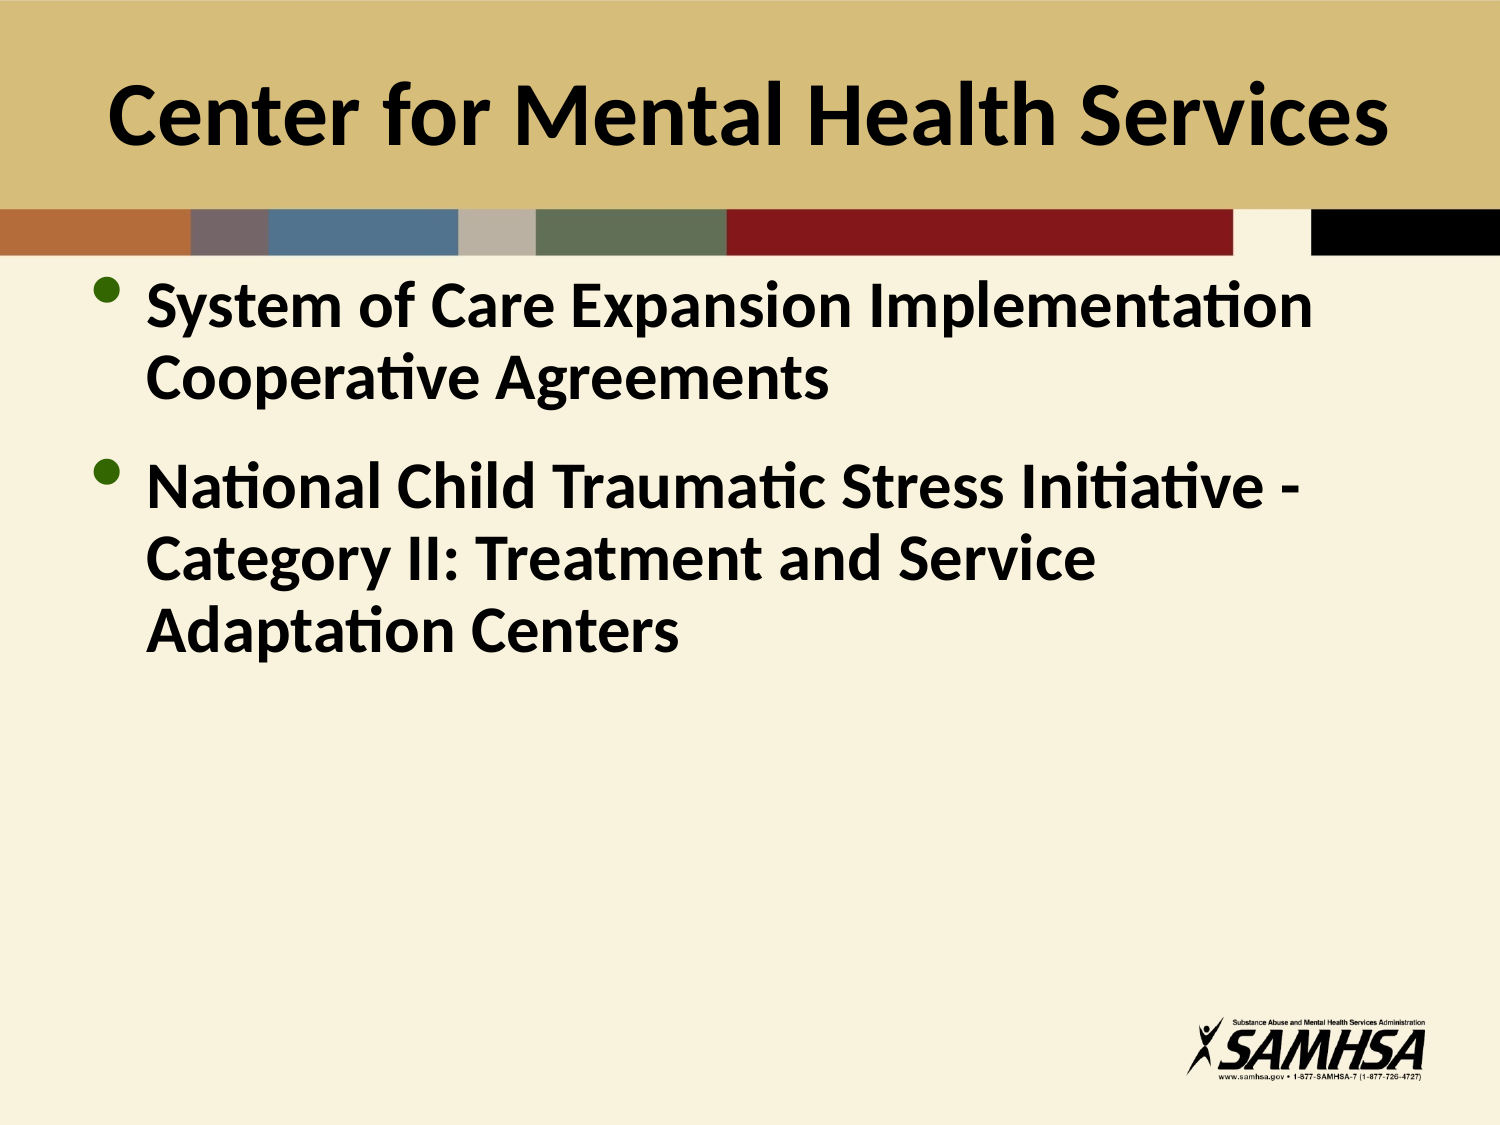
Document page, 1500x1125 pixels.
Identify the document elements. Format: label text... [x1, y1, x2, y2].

list System of Care Expansion Implementation Cooperative Agreements National Child Traumatic Stress Initiative - Category II: Treatment and Service Adaptation Centers [74, 262, 1426, 1006]
picture [0, 0, 1500, 1125]
title Center for Mental Health Services [74, 44, 1426, 173]
